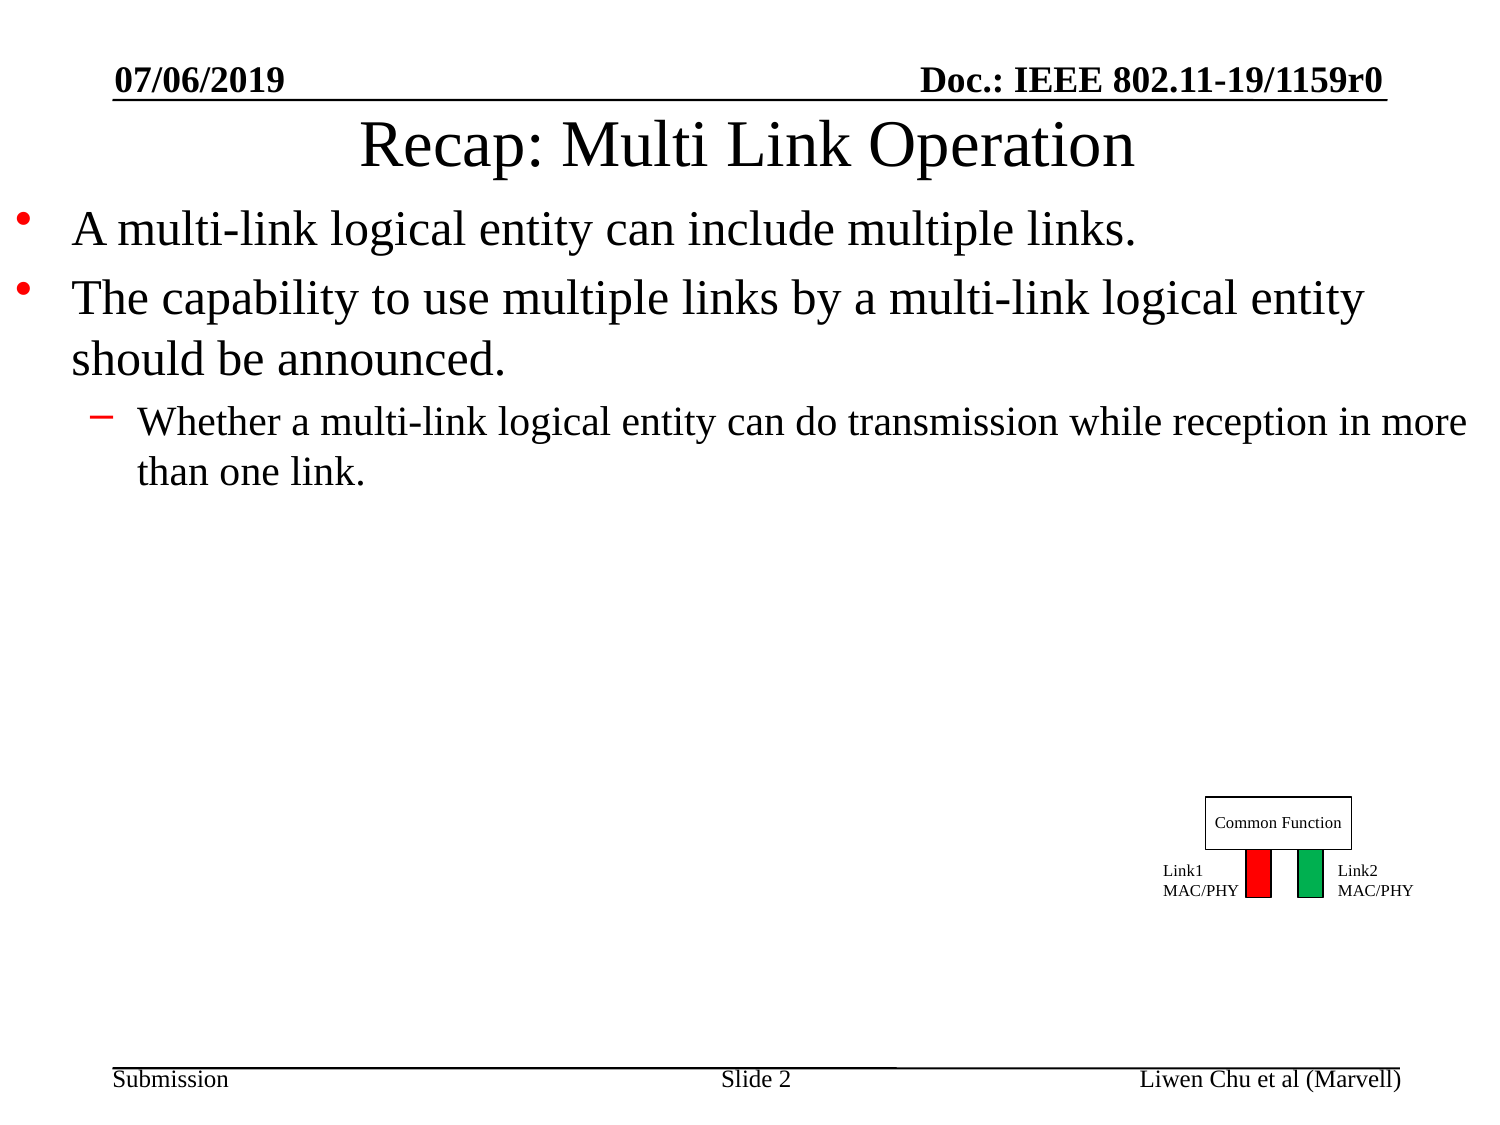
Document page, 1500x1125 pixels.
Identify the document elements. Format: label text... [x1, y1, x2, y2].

footer Liwen Chu et al (Marvell) [1135, 1061, 1402, 1093]
text_box Common Function [1200, 804, 1358, 839]
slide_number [114, 54, 288, 101]
title Recap: Multi Link Operation [110, 77, 1386, 187]
slide_number Slide 2 [712, 1061, 800, 1093]
text_box Link2 MAC/PHY [1323, 852, 1450, 928]
list A multi-link logical entity can include multiple links. The capability to use multiple links by a multi-link logical entity should be announced. Whether a multi-link logical entity can do transmission while reception in more than one link. [0, 187, 1500, 513]
text_box [1205, 796, 1352, 804]
text_box [1205, 839, 1352, 850]
text_box [1298, 849, 1324, 898]
text_box Link1 MAC/PHY [1148, 852, 1275, 927]
